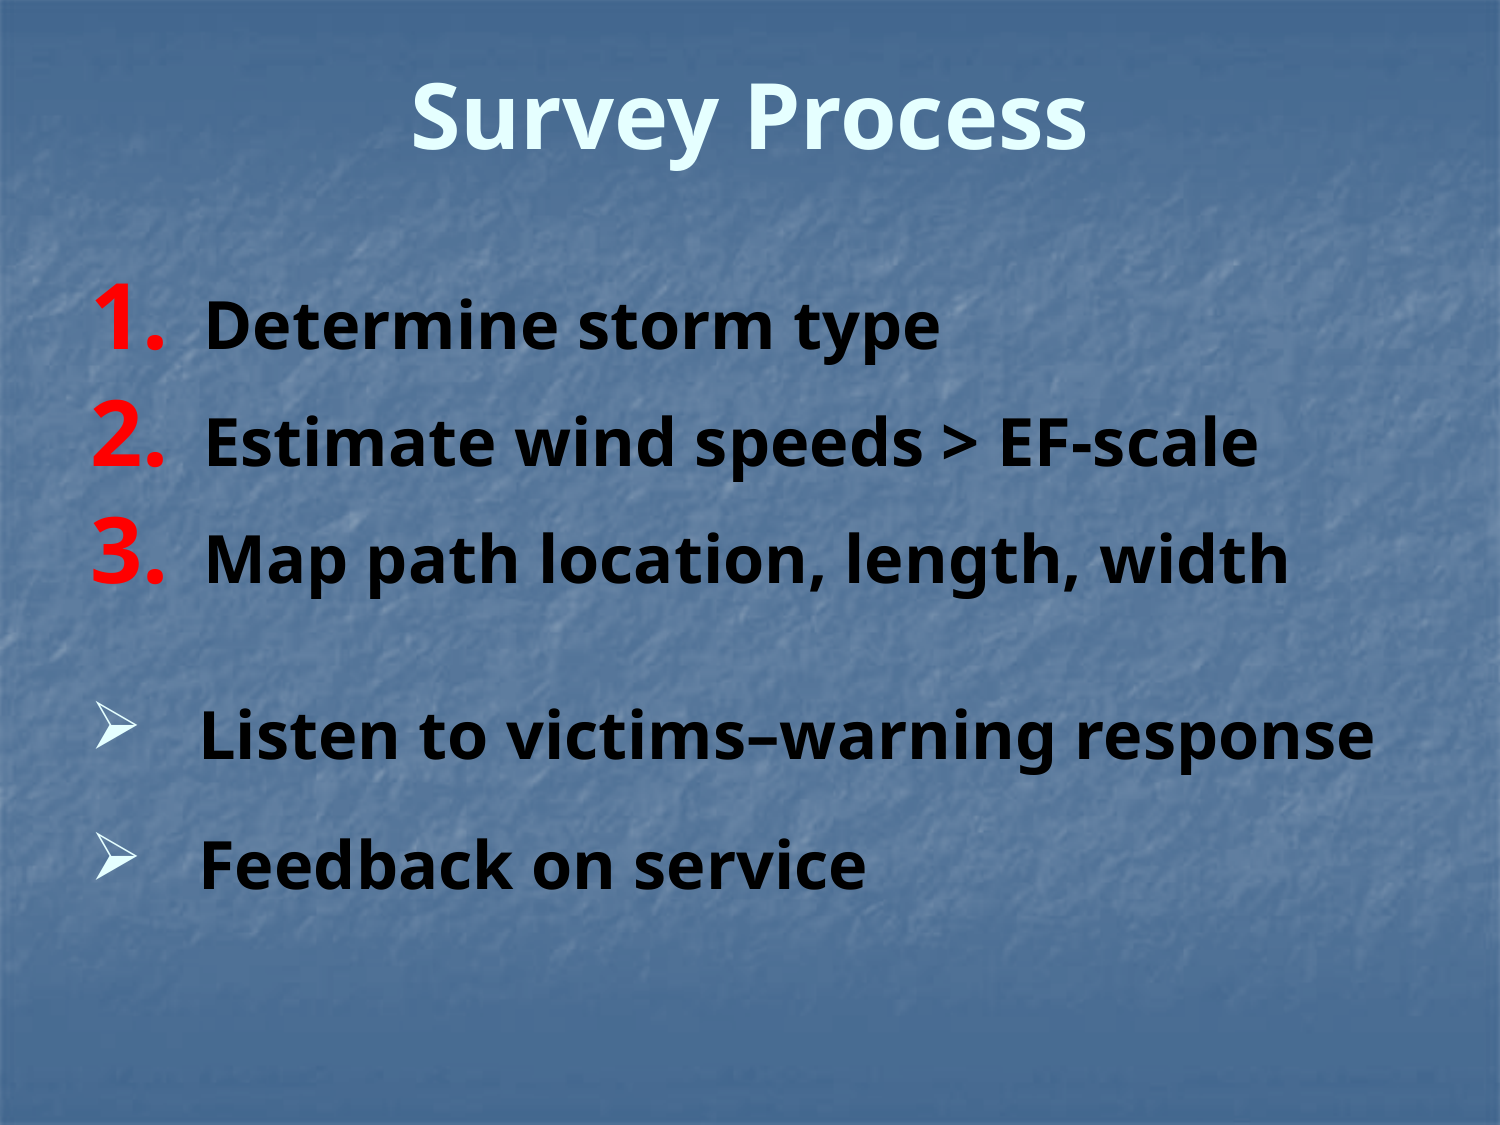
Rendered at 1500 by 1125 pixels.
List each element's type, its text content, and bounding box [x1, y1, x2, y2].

title Survey Process [74, 0, 1426, 226]
list 1. Determine storm type 2. Estimate wind speeds > EF-scale 3. Map path location, length, width Listen to victims–warning response Feedback on service [74, 262, 1426, 1125]
